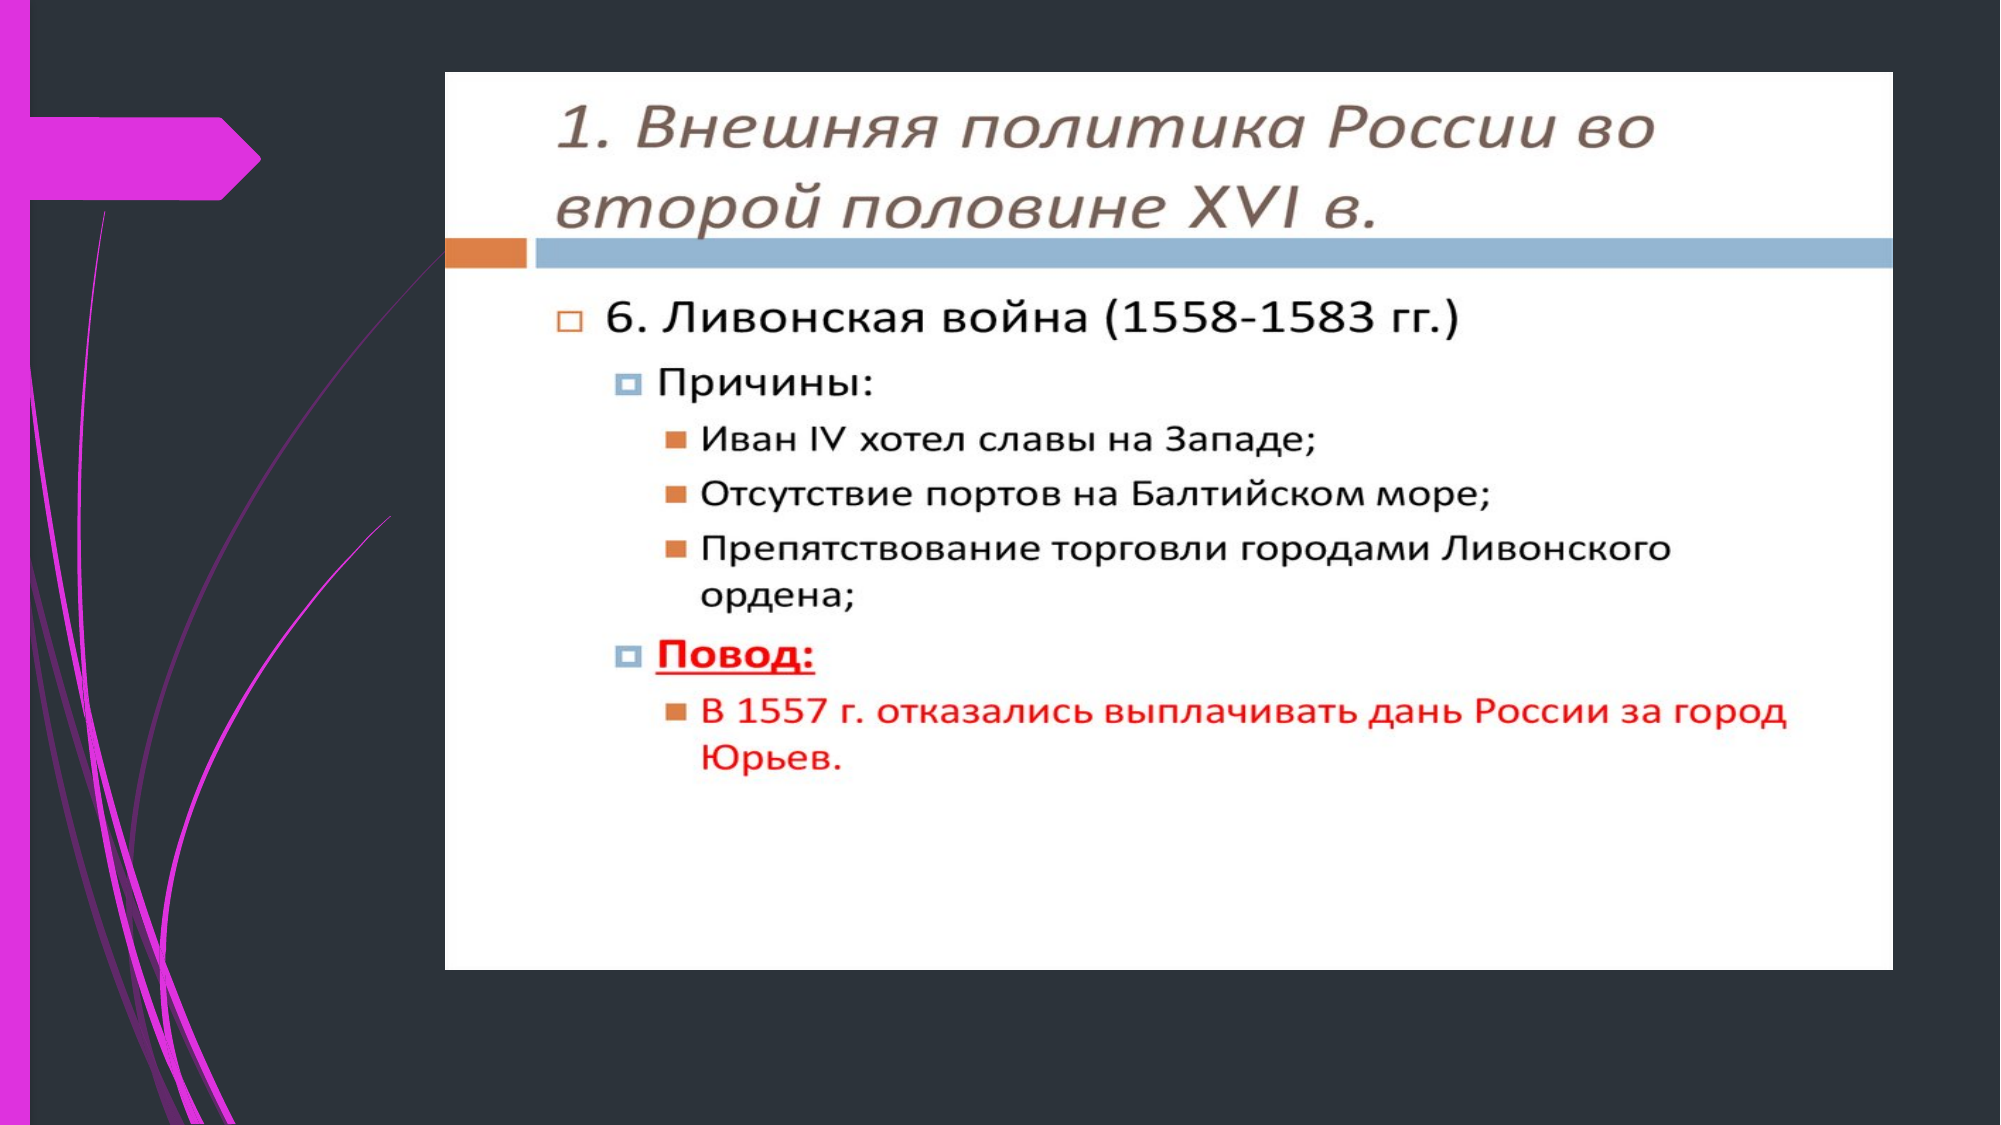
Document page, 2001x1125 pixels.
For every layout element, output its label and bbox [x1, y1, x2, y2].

list [445, 71, 1893, 971]
